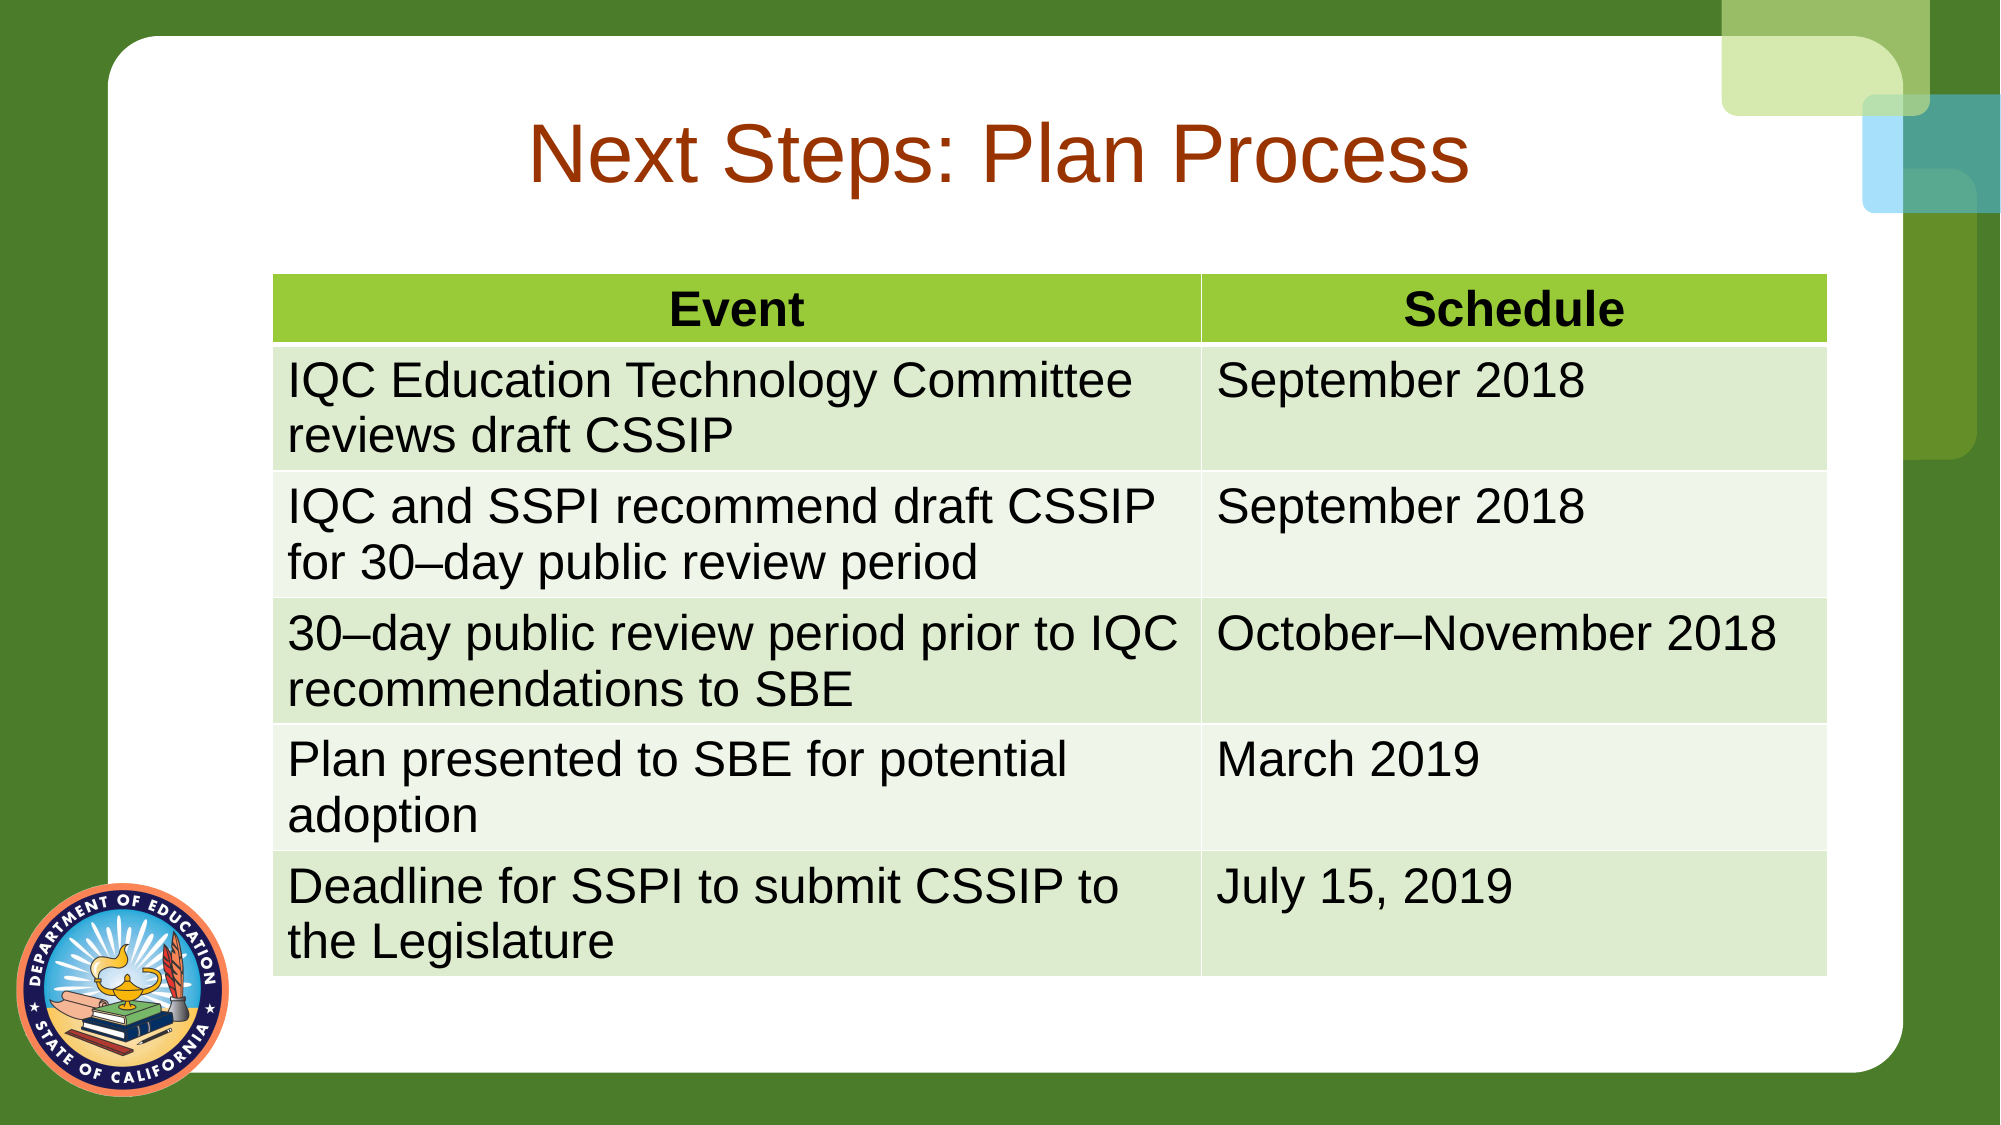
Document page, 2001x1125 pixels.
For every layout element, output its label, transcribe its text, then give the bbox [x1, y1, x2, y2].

table_cell Deadline for SSPI to submit CSSIP to the Legislature [273, 851, 1201, 976]
table_cell September 2018 [1202, 347, 1827, 470]
table_cell September 2018 [1202, 472, 1827, 597]
table_cell March 2019 [1202, 725, 1827, 850]
table_cell July 15, 2019 [1202, 851, 1827, 976]
table_header Event [273, 274, 1201, 342]
table_cell IQC Education Technology Committee reviews draft CSSIP [273, 347, 1201, 470]
table_cell 30–day public review period prior to IQC recommendations to SBE [273, 598, 1201, 723]
picture [16, 883, 229, 1097]
table_header Schedule [1202, 274, 1827, 342]
table_cell IQC and SSPI recommend draft CSSIP for 30–day public review period [273, 472, 1201, 597]
title Next Steps: Plan Process [222, 59, 1778, 251]
table_cell Plan presented to SBE for potential adoption [273, 725, 1201, 850]
table_cell October–November 2018 [1202, 598, 1827, 723]
